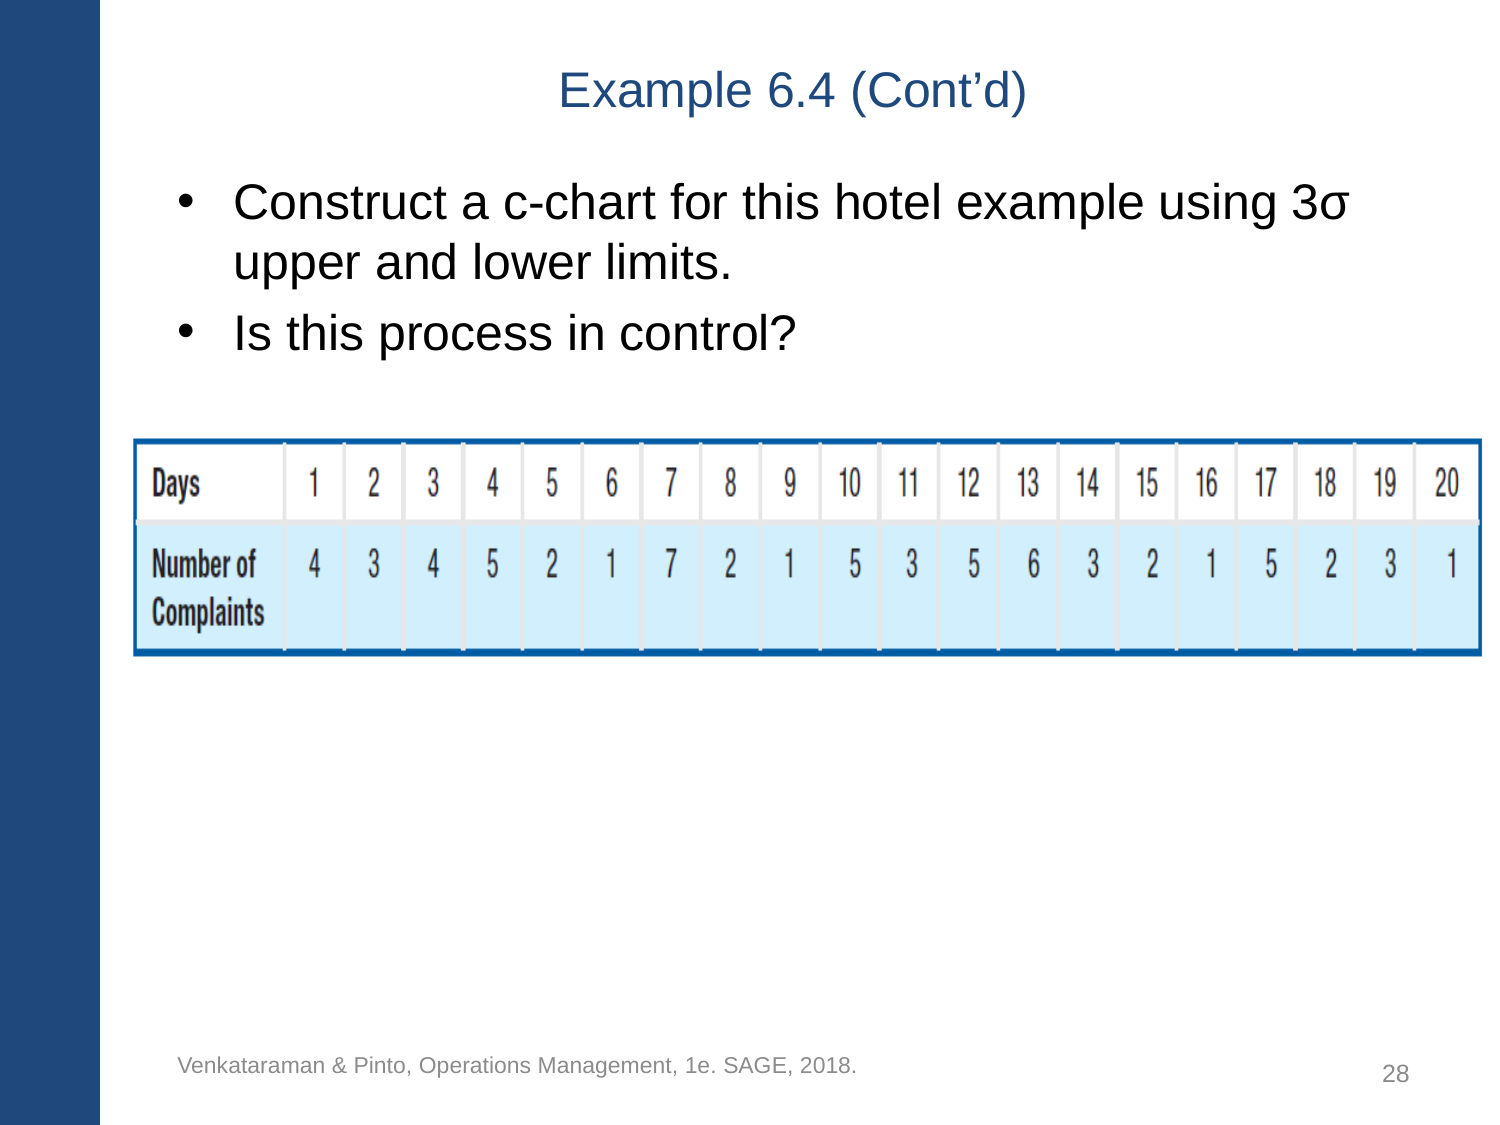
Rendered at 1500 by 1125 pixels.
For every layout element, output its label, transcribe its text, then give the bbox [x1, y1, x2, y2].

footer Venkataraman & Pinto, Operations Management, 1e. SAGE, 2018. [162, 1042, 1313, 1103]
slide_number 28 [1350, 1042, 1425, 1103]
picture [124, 412, 1500, 708]
title Example 6.4 (Cont’d) [162, 12, 1425, 162]
list Construct a c-chart for this hotel example using 3σ upper and lower limits. Is this process in control? [162, 162, 1425, 410]
